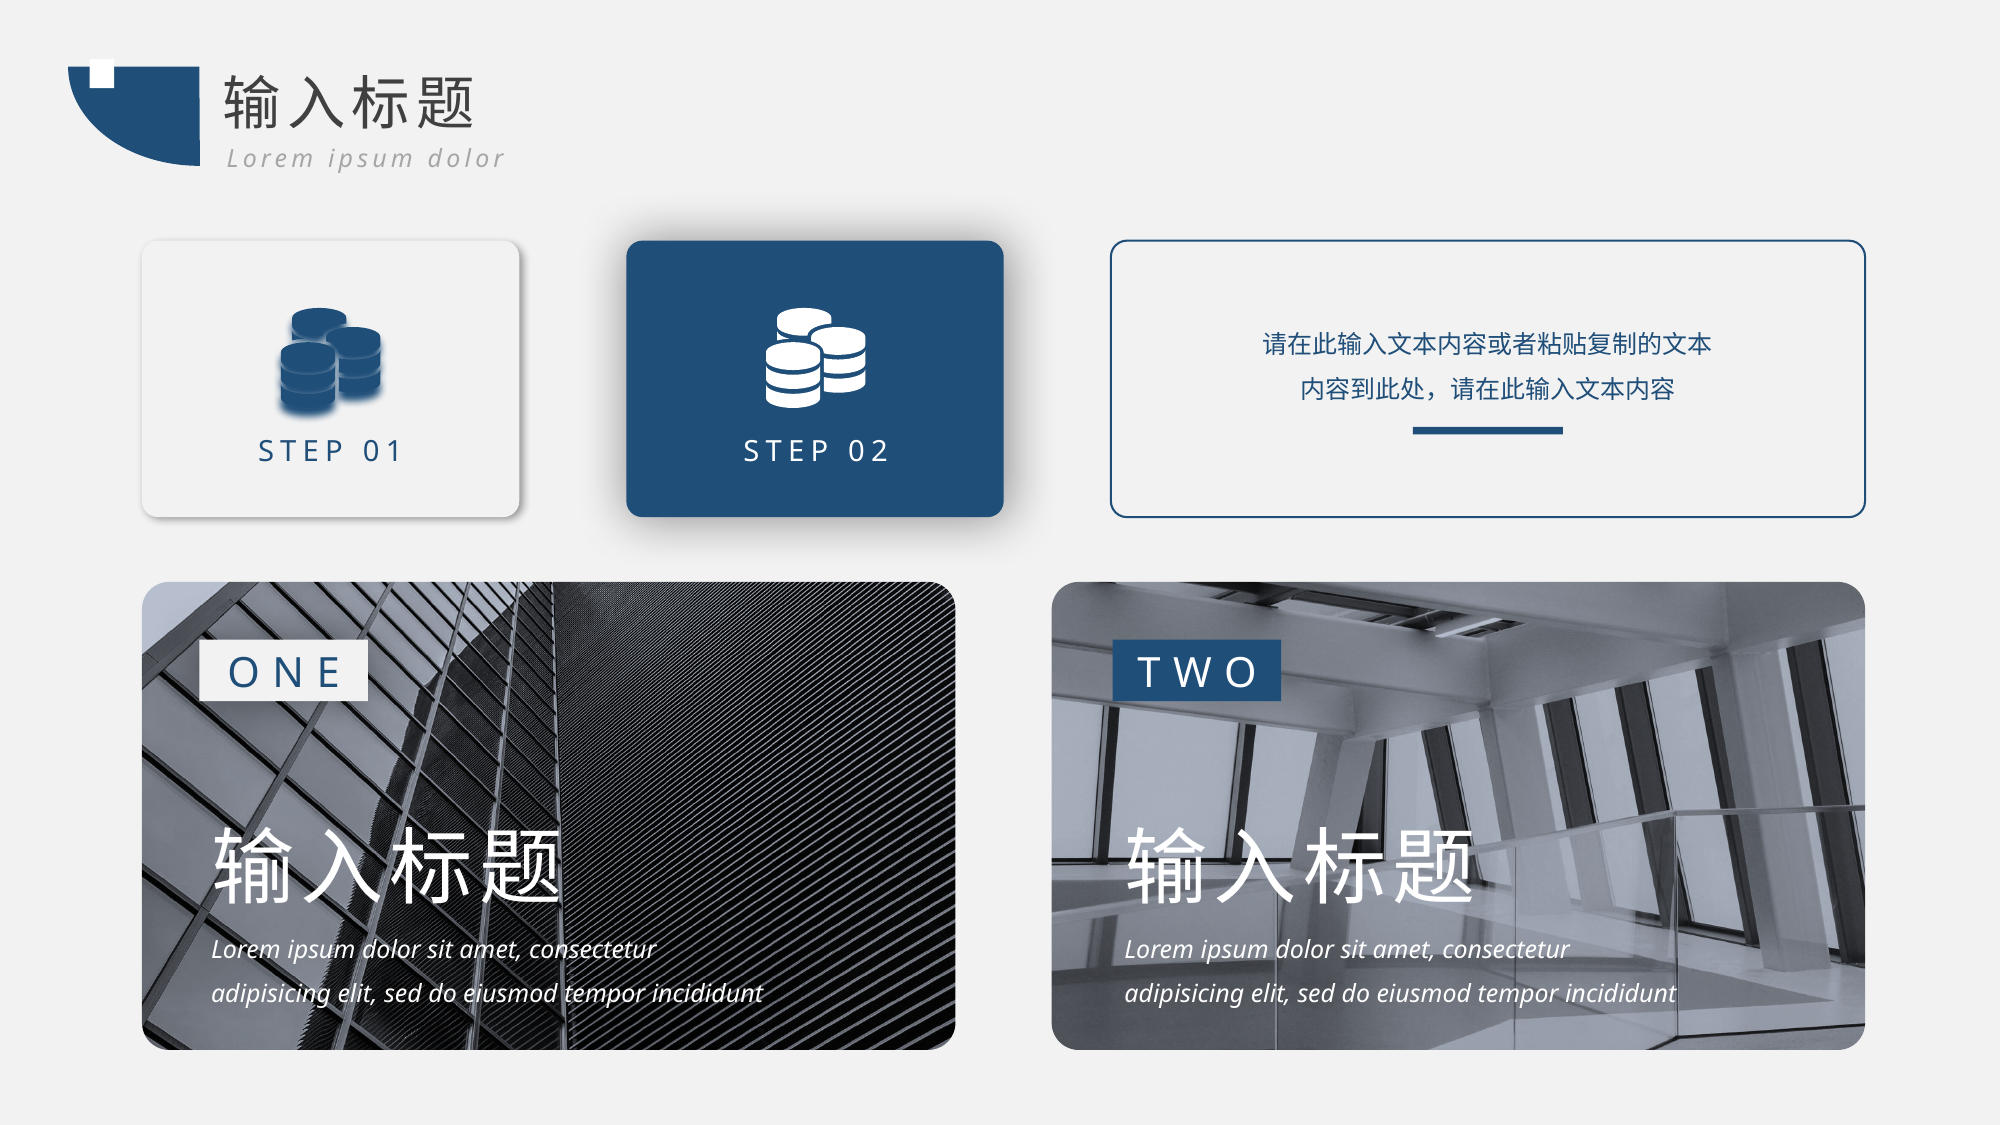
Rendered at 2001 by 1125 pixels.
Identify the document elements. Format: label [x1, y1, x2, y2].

text_box [141, 240, 520, 518]
text_box [141, 581, 956, 1050]
text_box [1051, 581, 1866, 1050]
text_box [626, 240, 1004, 518]
text_box [1110, 240, 1866, 518]
text_box [67, 0, 584, 177]
